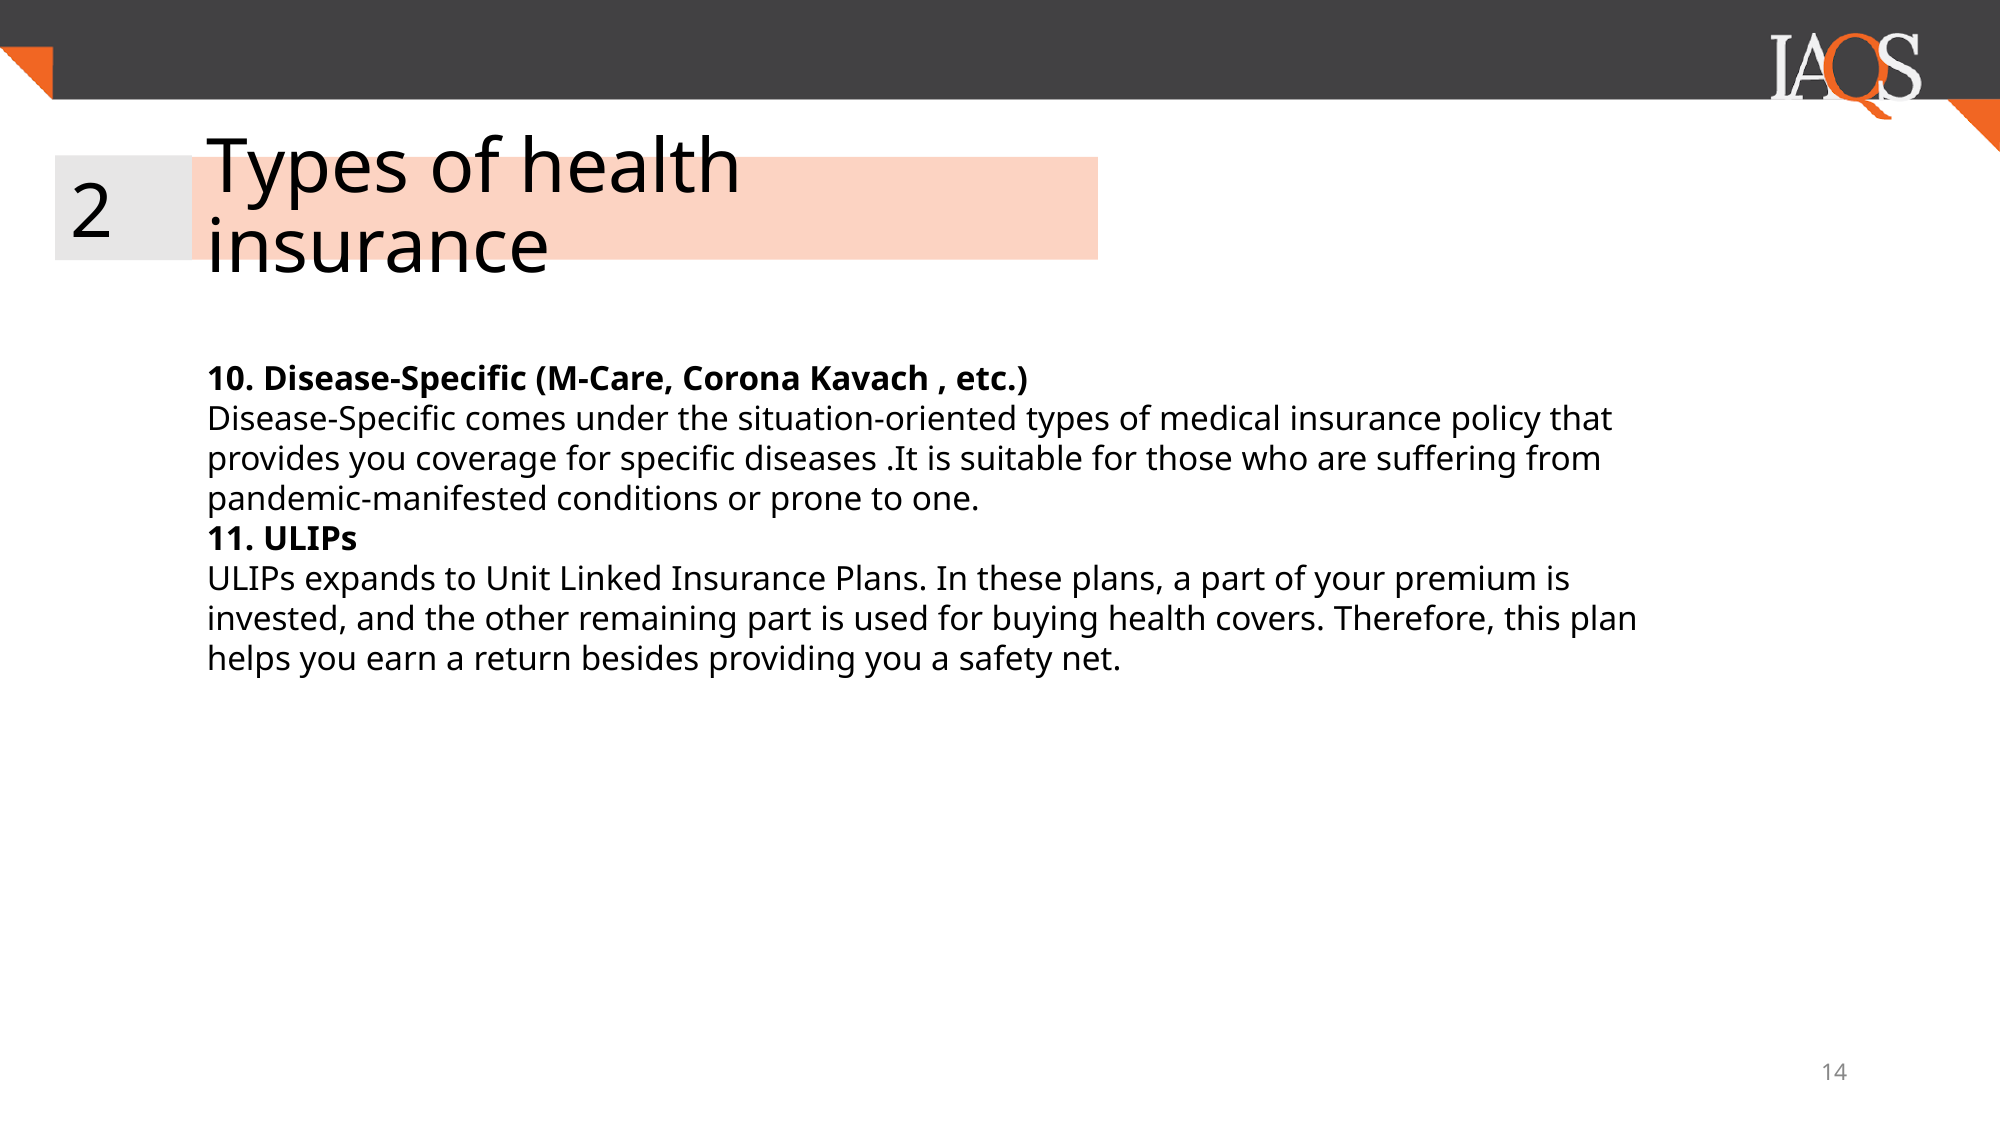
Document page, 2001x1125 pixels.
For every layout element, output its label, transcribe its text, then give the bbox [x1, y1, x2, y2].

text_box 10. Disease-Specific (M-Care, Corona Kavach , etc.) Disease-Specific comes under the situation-oriented types of medical insurance policy that provides you coverage for specific diseases .It is suitable for those who are suffering from pandemic-manifested conditions or prone to one. 11. ULIPs ULIPs expands to Unit Linked Insurance Plans. In these plans, a part of your premium is invested, and the other remaining part is used for buying health covers. Therefore, this plan helps you earn a return besides providing you a safety net. [191, 349, 1723, 725]
picture [0, 0, 2000, 152]
text_box 2 [55, 155, 192, 261]
title Types of health insurance [192, 156, 1098, 260]
slide_number ‹#› [1412, 1042, 1863, 1103]
